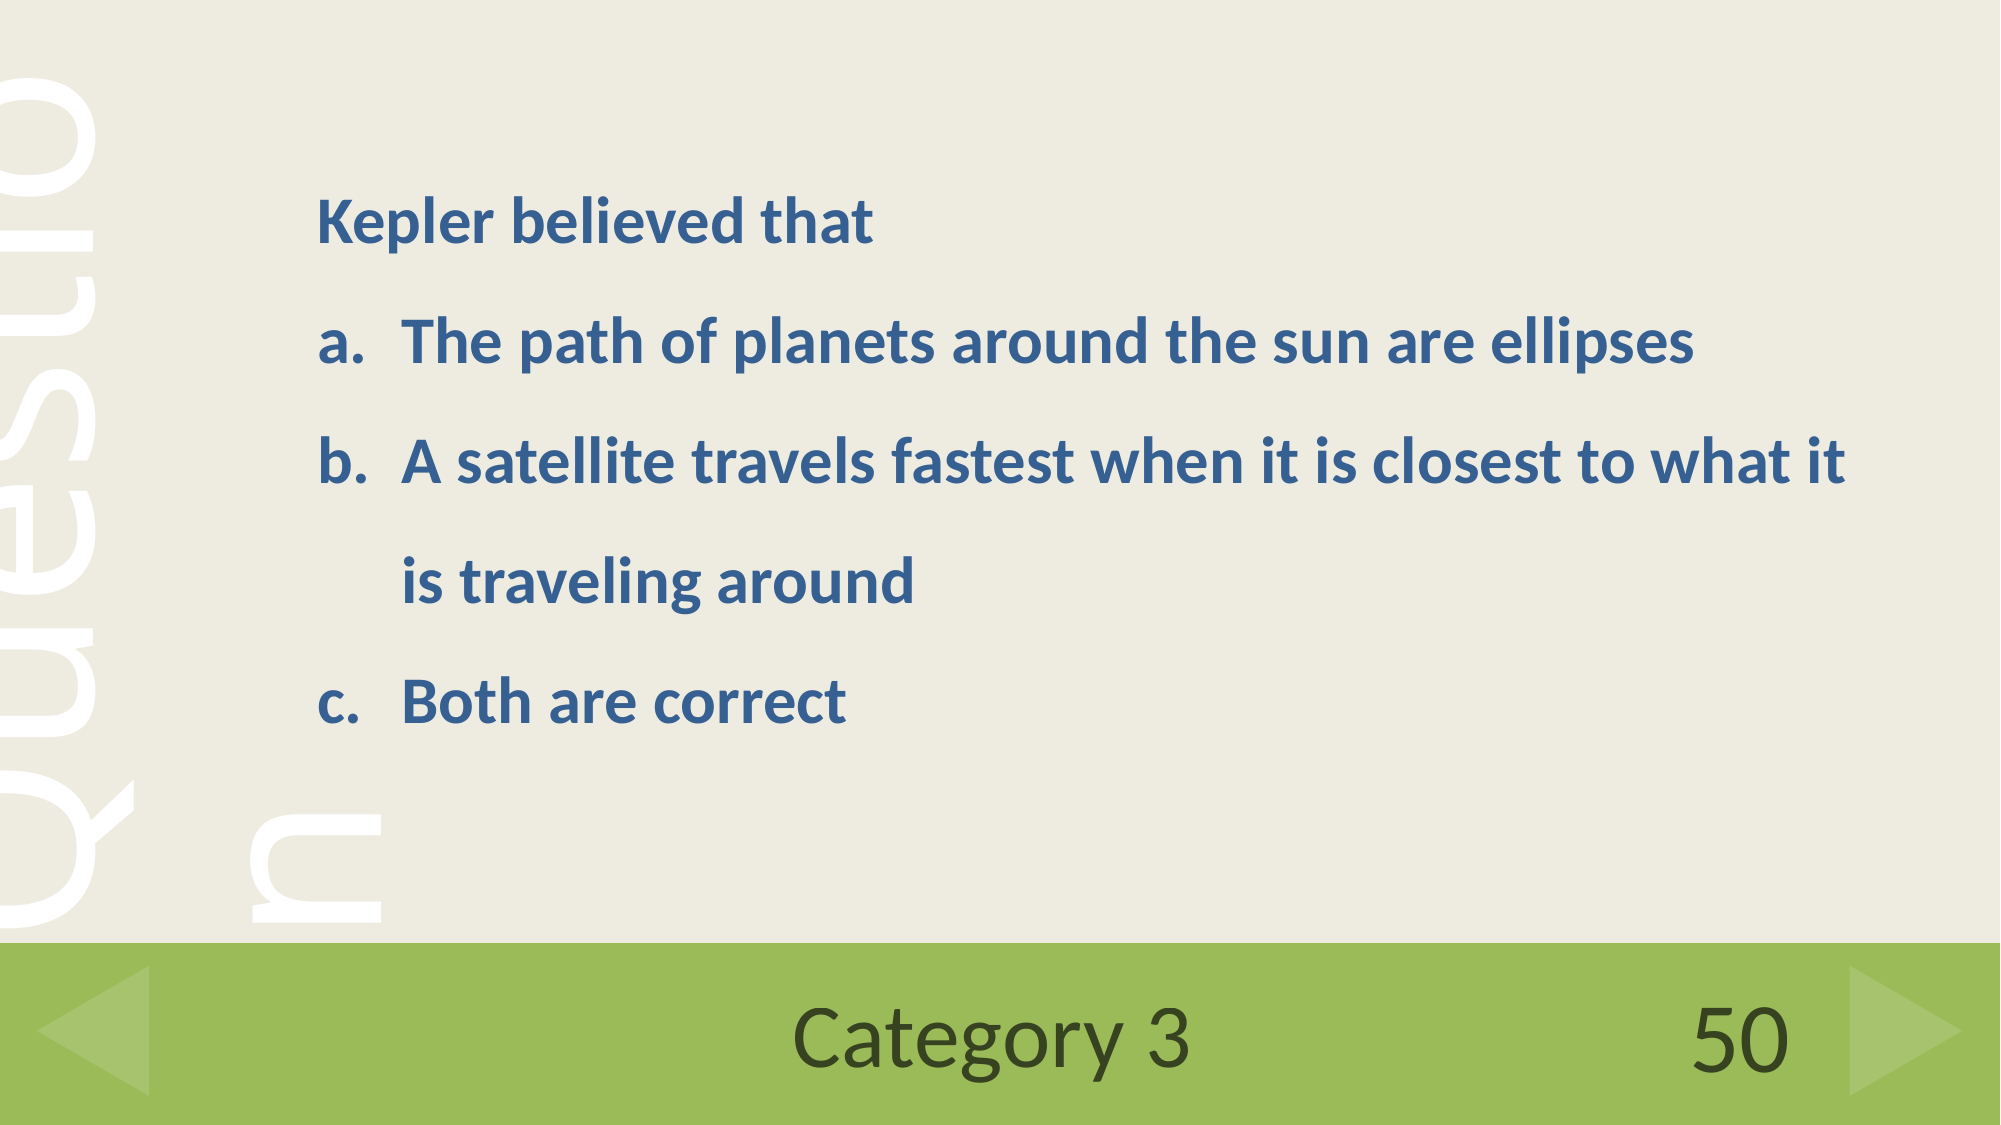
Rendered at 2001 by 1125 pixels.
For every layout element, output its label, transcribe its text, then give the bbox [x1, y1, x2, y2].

title Category 3 [92, 937, 1893, 1125]
list Kepler believed that The path of planets around the sun are ellipses A satellite travels fastest when it is closest to what it is traveling around Both are correct [302, 139, 1866, 854]
